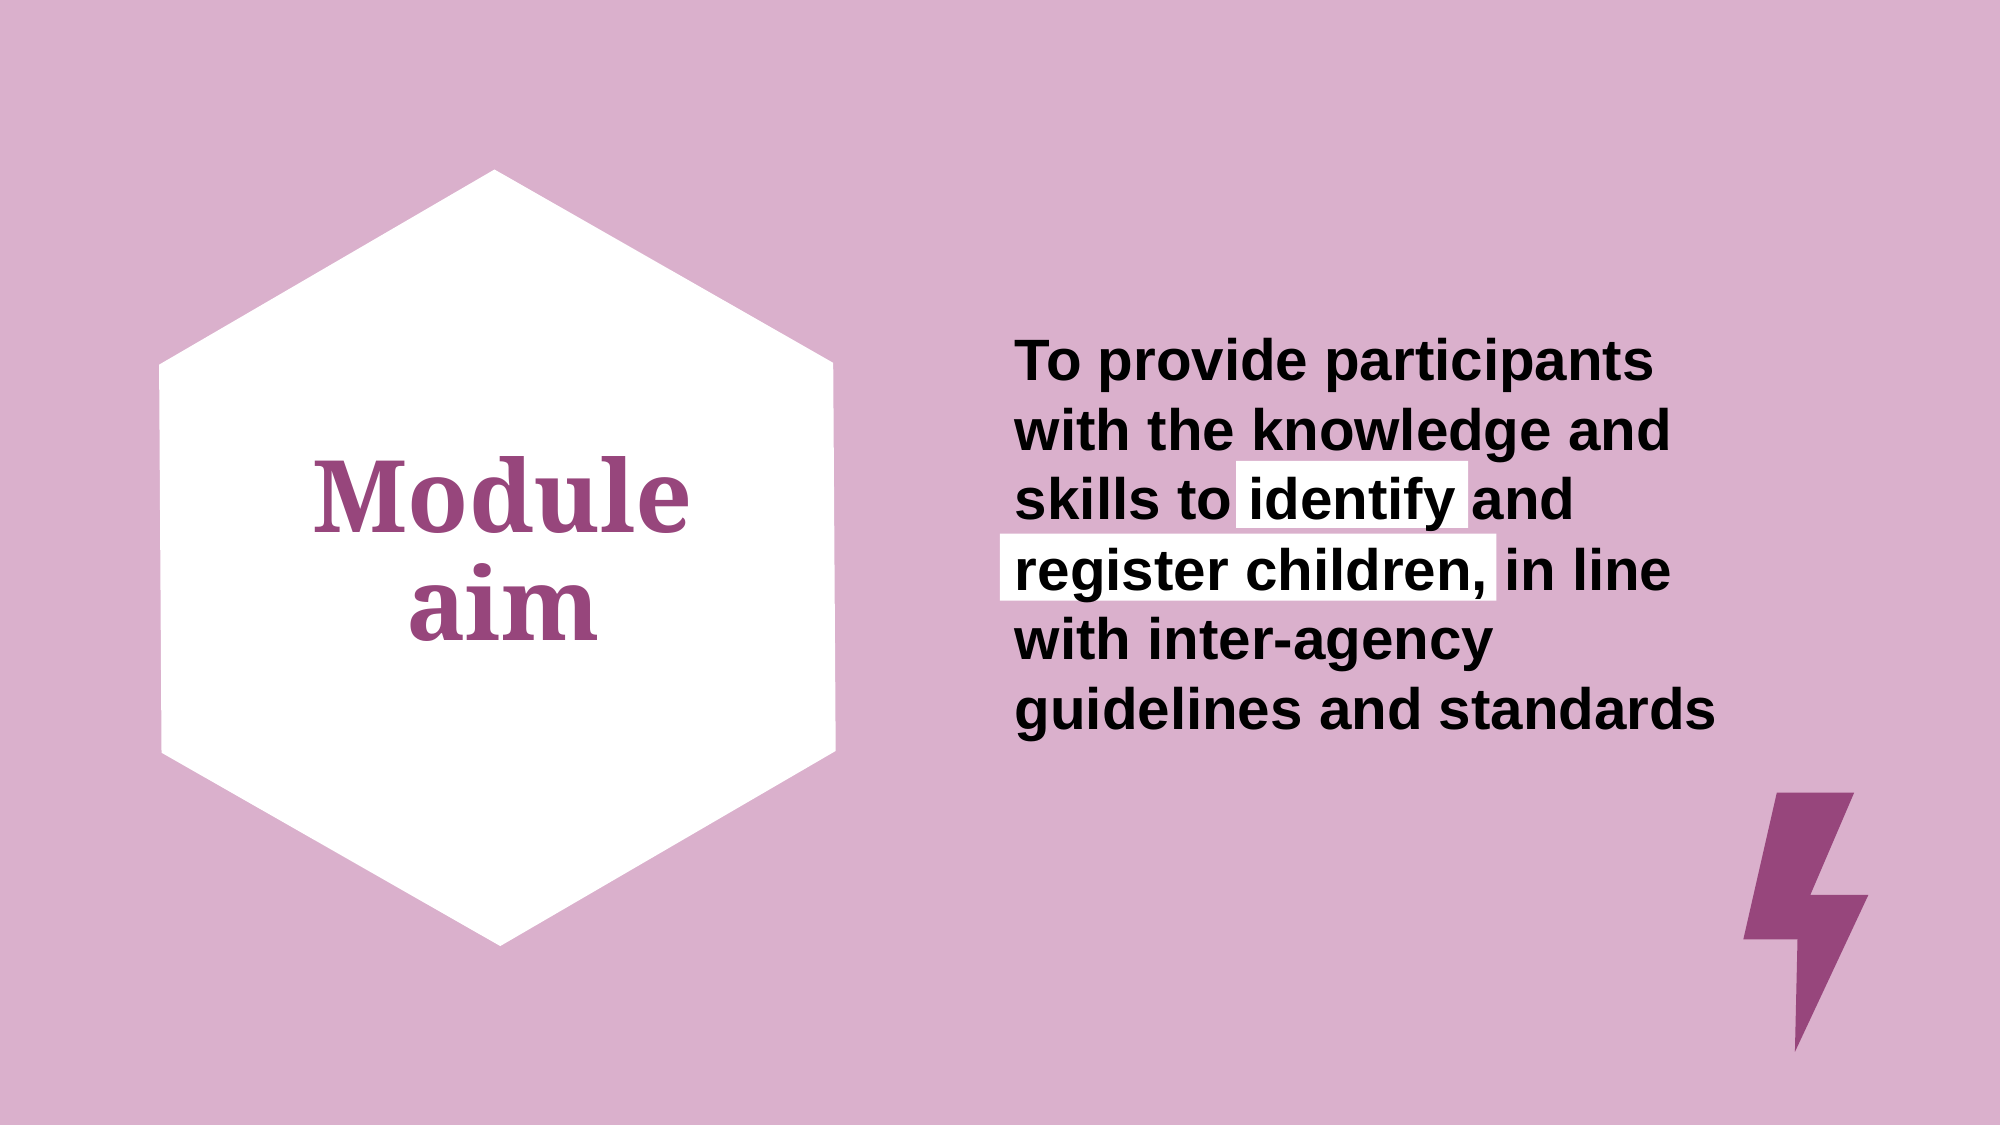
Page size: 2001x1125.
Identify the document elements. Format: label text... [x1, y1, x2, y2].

text_box To provide participants with the knowledge and skills to identify and register children, in line with inter-agency guidelines and standards [999, 314, 1765, 749]
text_box [1742, 791, 1871, 1053]
title Module aim [272, 508, 734, 601]
